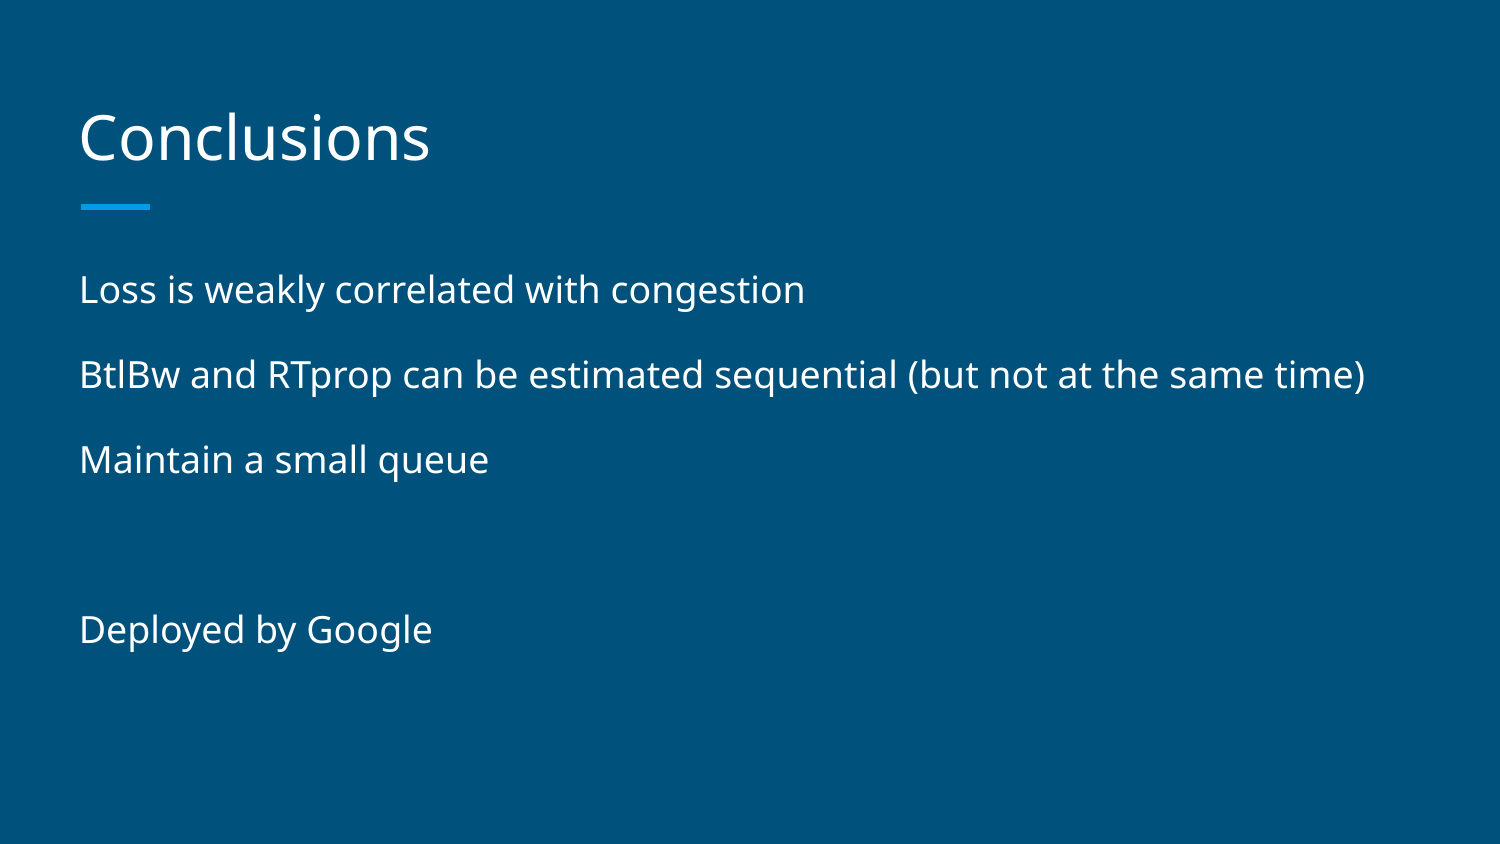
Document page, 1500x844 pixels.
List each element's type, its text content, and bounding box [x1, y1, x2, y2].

list Loss is weakly correlated with congestion BtlBw and RTprop can be estimated sequential (but not at the same time) Maintain a small queue Deployed by Google [63, 244, 1437, 750]
title Conclusions [63, 75, 1437, 188]
